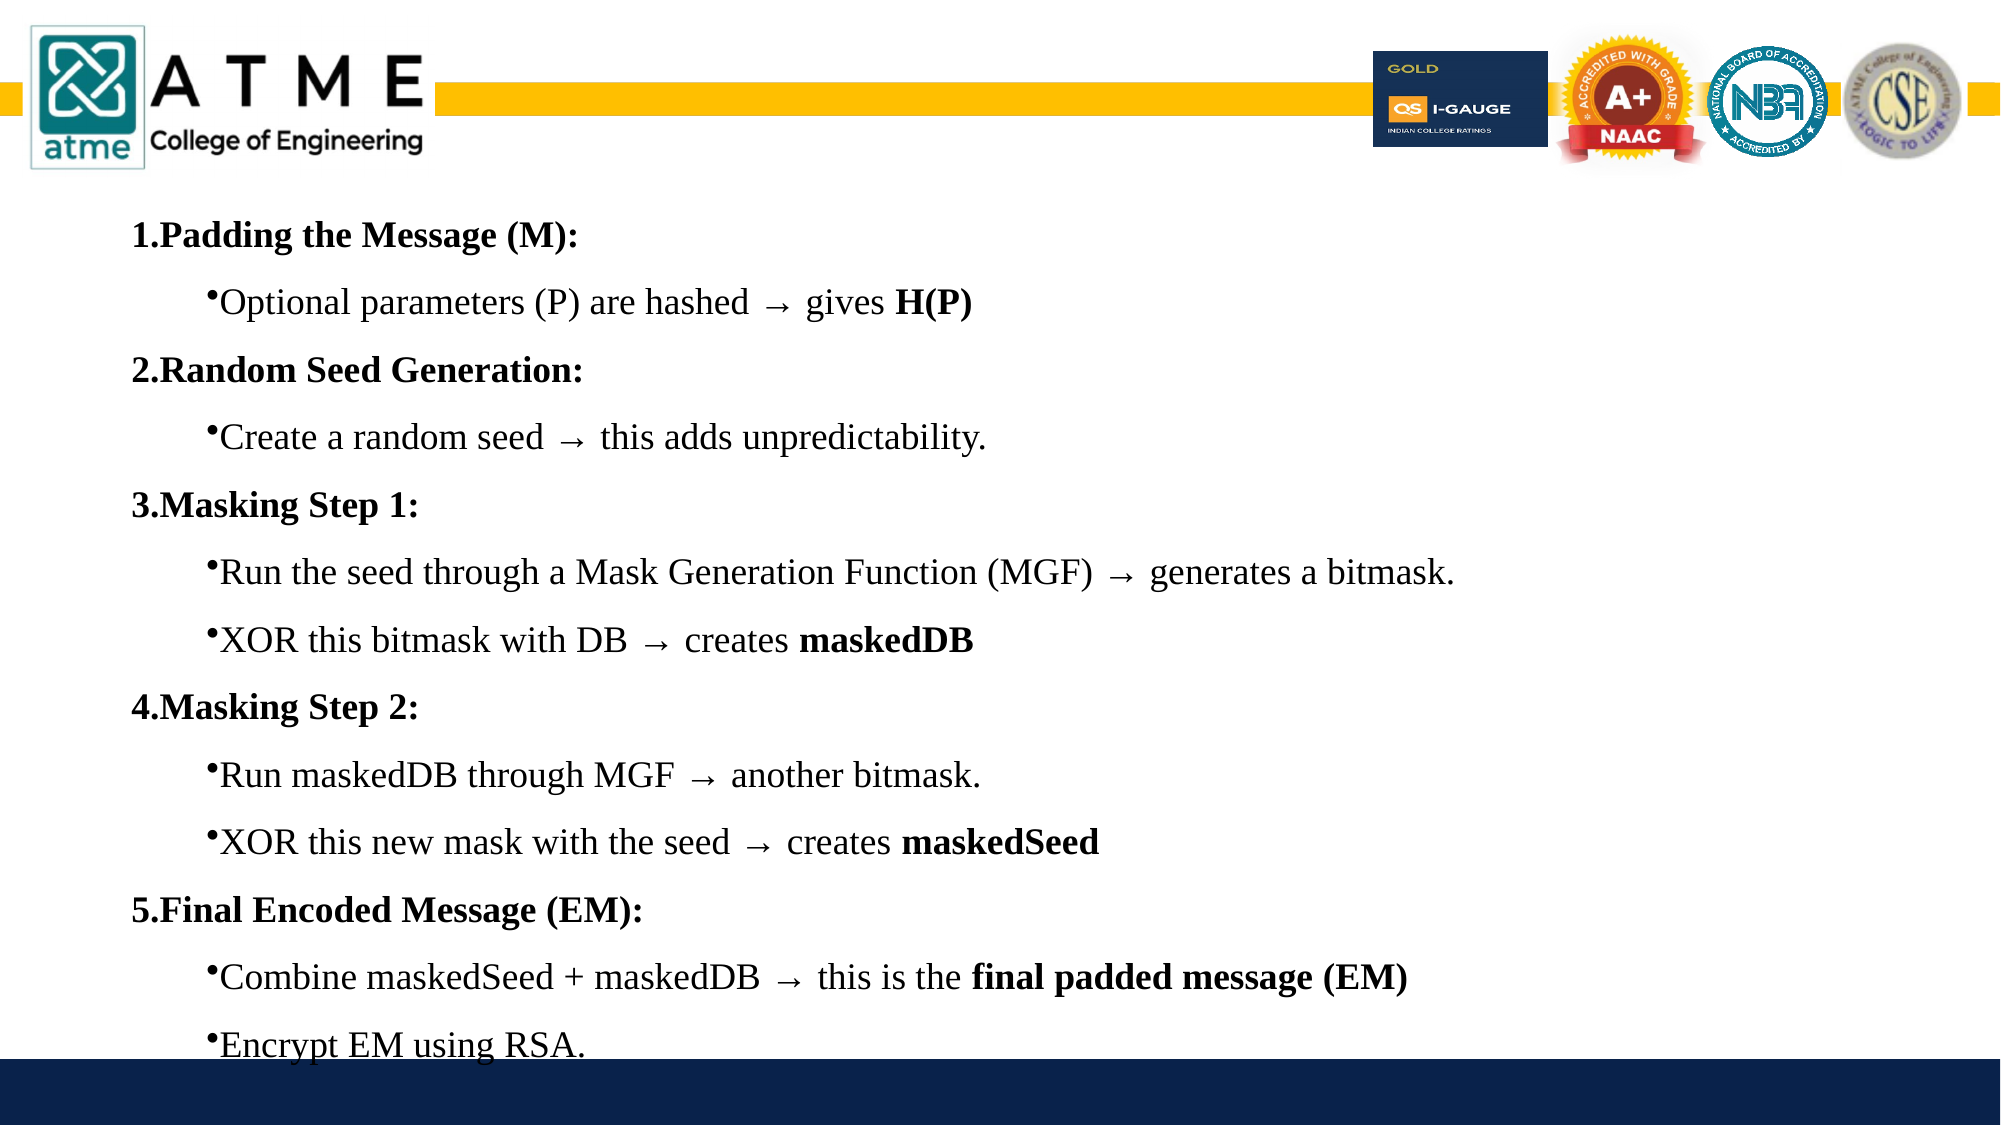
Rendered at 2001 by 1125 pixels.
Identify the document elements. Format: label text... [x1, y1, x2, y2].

picture [1373, 20, 1828, 179]
picture [1840, 26, 1968, 176]
picture [22, 15, 435, 178]
picture [0, 1059, 2001, 1125]
text_box Padding the Message (M): Optional parameters (P) are hashed → gives H(P) Random Seed Generation: Create a random seed → this adds unpredictability. Masking Step 1: Run the seed through a Mask Generation Function (MGF) → generates a bitmask. XOR this bitmask with DB → creates maskedDB Masking Step 2: Run maskedDB through MGF → another bitmask. XOR this new mask with the seed → creates maskedSeed Final Encoded Message (EM): Combine maskedSeed + maskedDB → this is the final padded message (EM) Encrypt EM using RSA. [116, 179, 2000, 1073]
